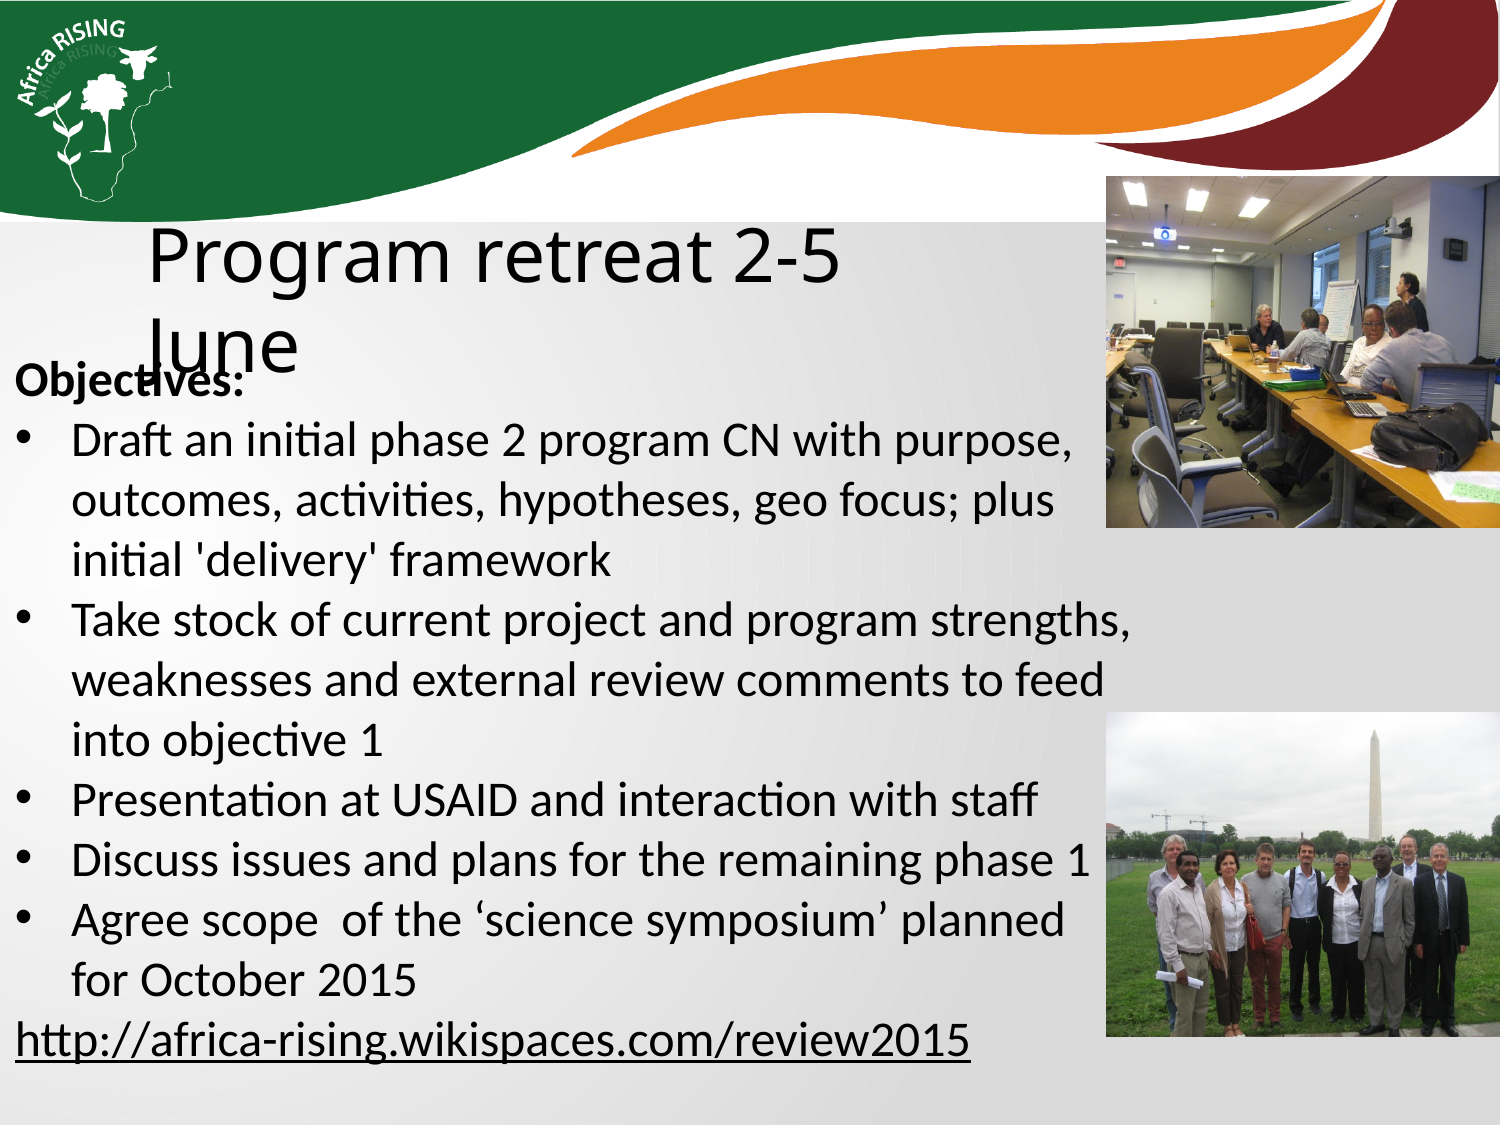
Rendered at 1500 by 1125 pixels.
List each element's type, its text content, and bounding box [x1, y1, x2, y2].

picture [0, 0, 1500, 529]
picture [1105, 711, 1500, 1038]
list Program retreat 2-5 June [112, 200, 1000, 313]
text_box Objectives: Draft an initial phase 2 program CN with purpose, outcomes, activities, hypotheses, geo focus; plus initial 'delivery' framework Take stock of current project and program strengths, weaknesses and external review comments to feed into objective 1 Presentation at USAID and interaction with staff Discuss issues and plans for the remaining phase 1 Agree scope of the ‘science symposium’ planned for October 2015 http://africa-rising.wikispaces.com/review2015 [0, 338, 1150, 1125]
